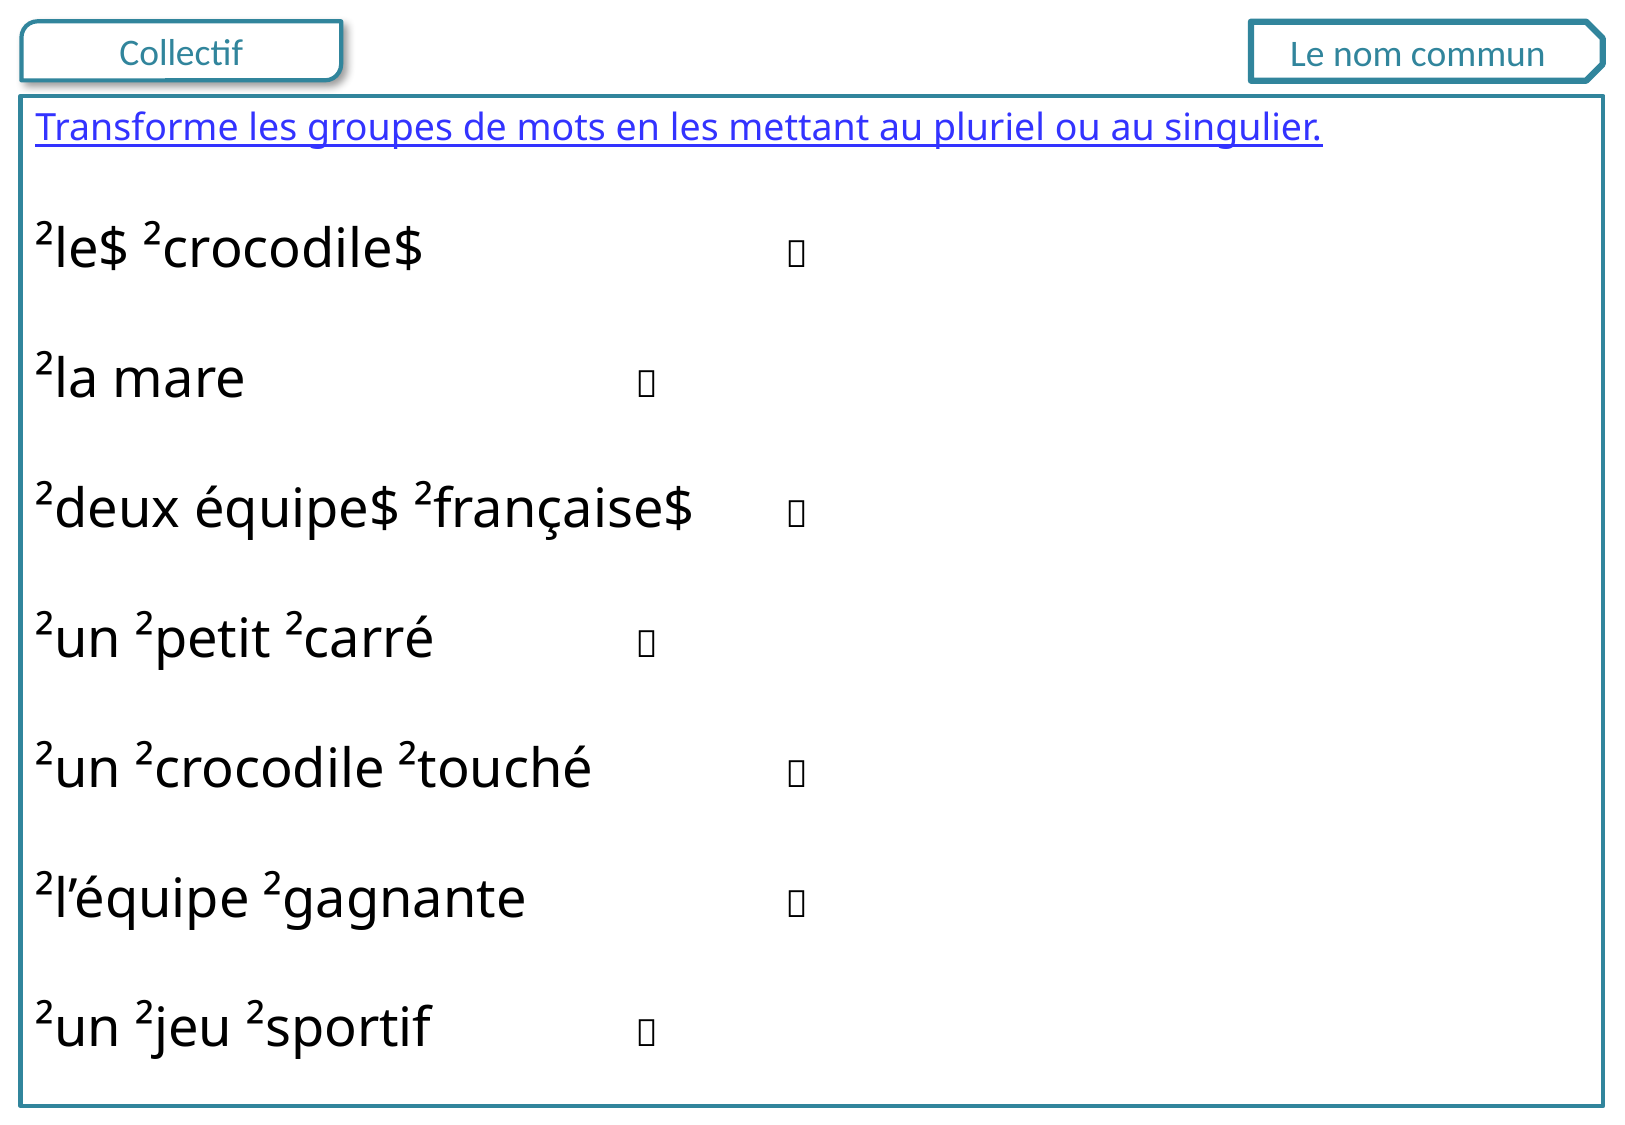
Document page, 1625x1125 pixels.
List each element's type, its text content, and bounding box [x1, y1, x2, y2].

list Le nom commun [1251, 21, 1585, 81]
list Transforme les groupes de mots en les mettant au pluriel ou au singulier. ²le$ ²crocodile$  ²la mare  ²deux équipe$ ²française$  ²un ²petit ²carré  ²un ²crocodile ²touché  ²l’équipe ²gagnante  ²un ²jeu ²sportif  [18, 94, 1605, 1108]
